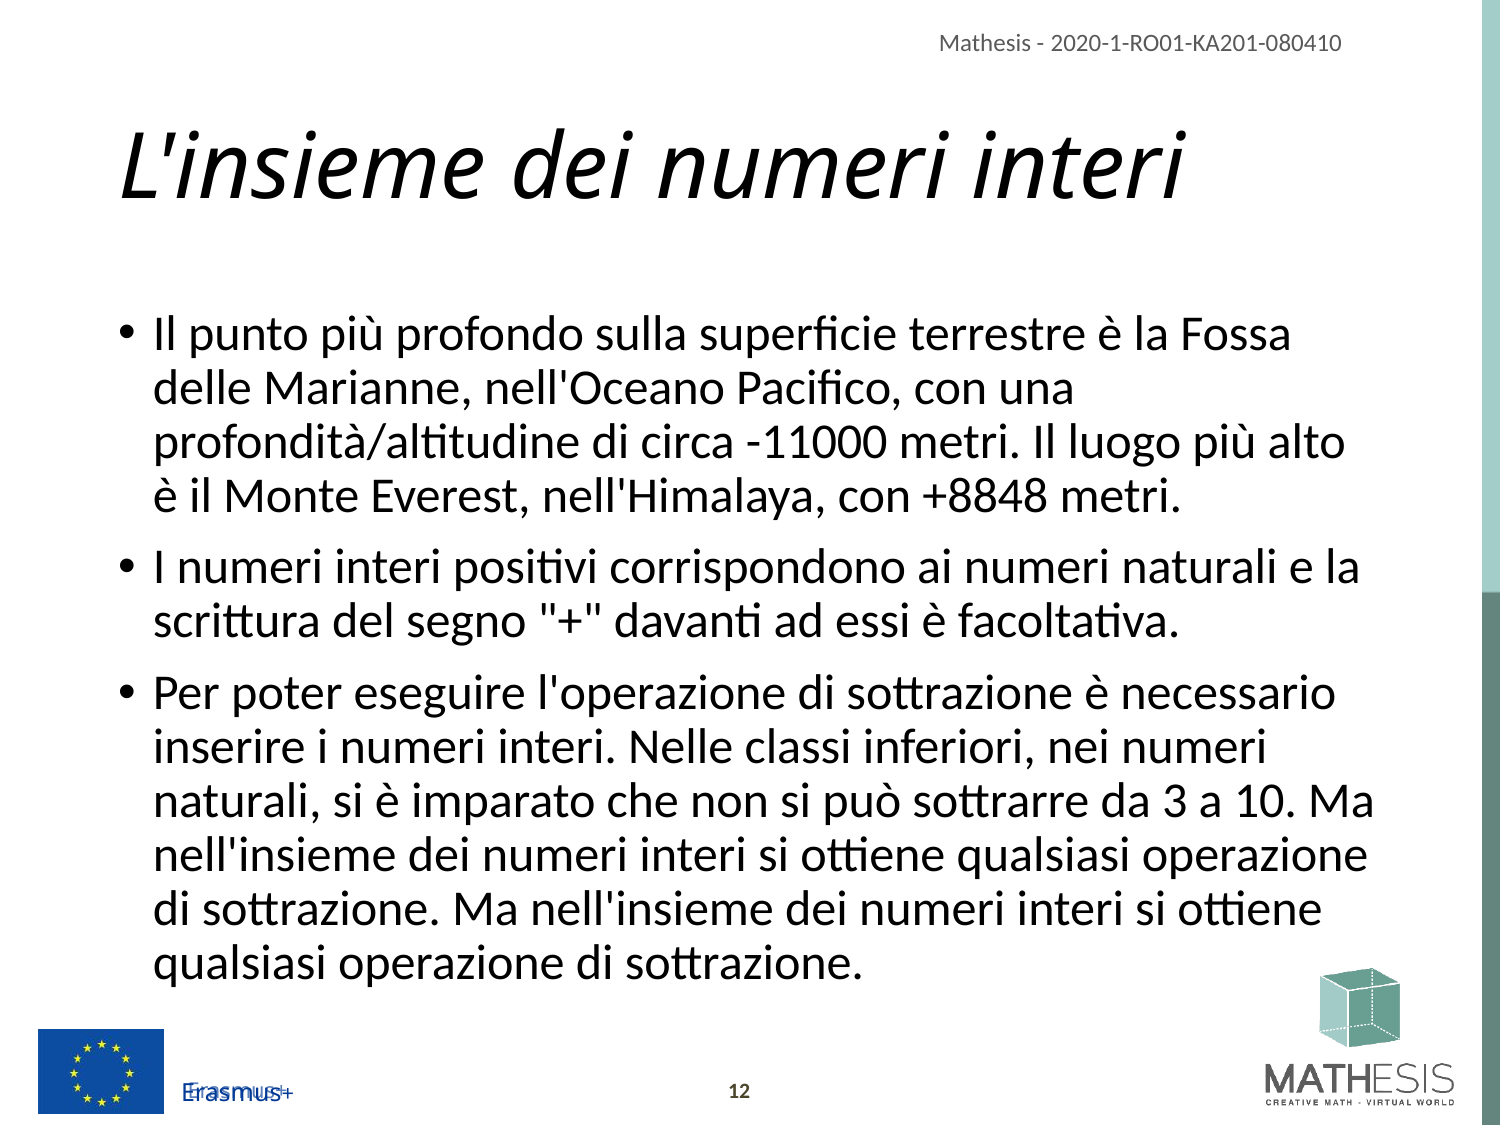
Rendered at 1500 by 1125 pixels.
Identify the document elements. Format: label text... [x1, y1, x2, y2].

picture [38, 1029, 164, 1114]
list Il punto più profondo sulla superficie terrestre è la Fossa delle Marianne, nell'Oceano Pacifico, con una profondità/altitudine di circa -11000 metri. Il luogo più alto è il Monte Everest, nell'Himalaya, con +8848 metri. I numeri interi positivi corrispondono ai numeri naturali e la scrittura del segno "+" davanti ad essi è facoltativa. Per poter eseguire l'operazione di sottrazione è necessario inserire i numeri interi. Nelle classi inferiori, nei numeri naturali, si è imparato che non si può sottrarre da 3 a 10. Ma nell'insieme dei numeri interi si ottiene qualsiasi operazione di sottrazione. Ma nell'insieme dei numeri interi si ottiene qualsiasi operazione di sottrazione. [103, 299, 1397, 1014]
title L'insieme dei numeri interi [103, 59, 1397, 278]
